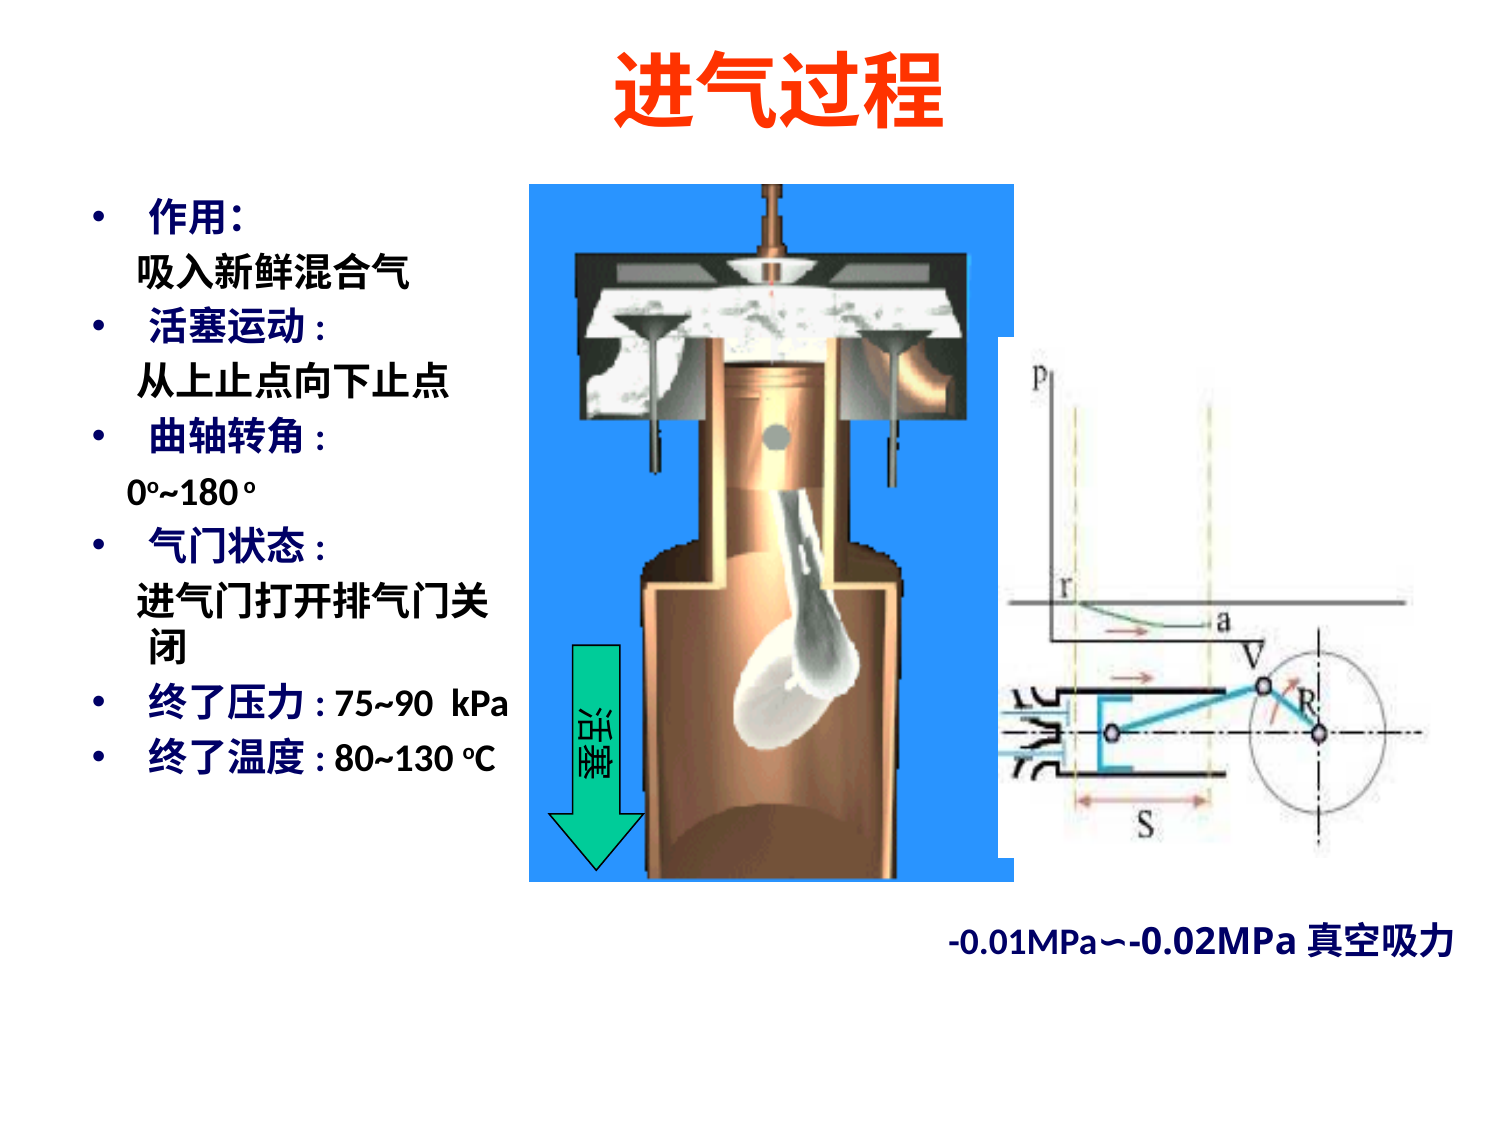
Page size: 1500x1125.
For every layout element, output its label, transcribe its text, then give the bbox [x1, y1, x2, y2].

list 作用： 吸入新鲜混合气 活塞运动: 从上止点向下止点 曲轴转角: 0o~180 o 气门状态: 进气门打开排气门关闭 终了压力: 75~90 kPa 终了温度: 80~130 oC [76, 184, 528, 799]
text_box -0.01MPa∽-0.02MPa真空吸力 [933, 910, 1472, 970]
picture [529, 184, 1447, 882]
title 进气过程 [112, 30, 1388, 150]
